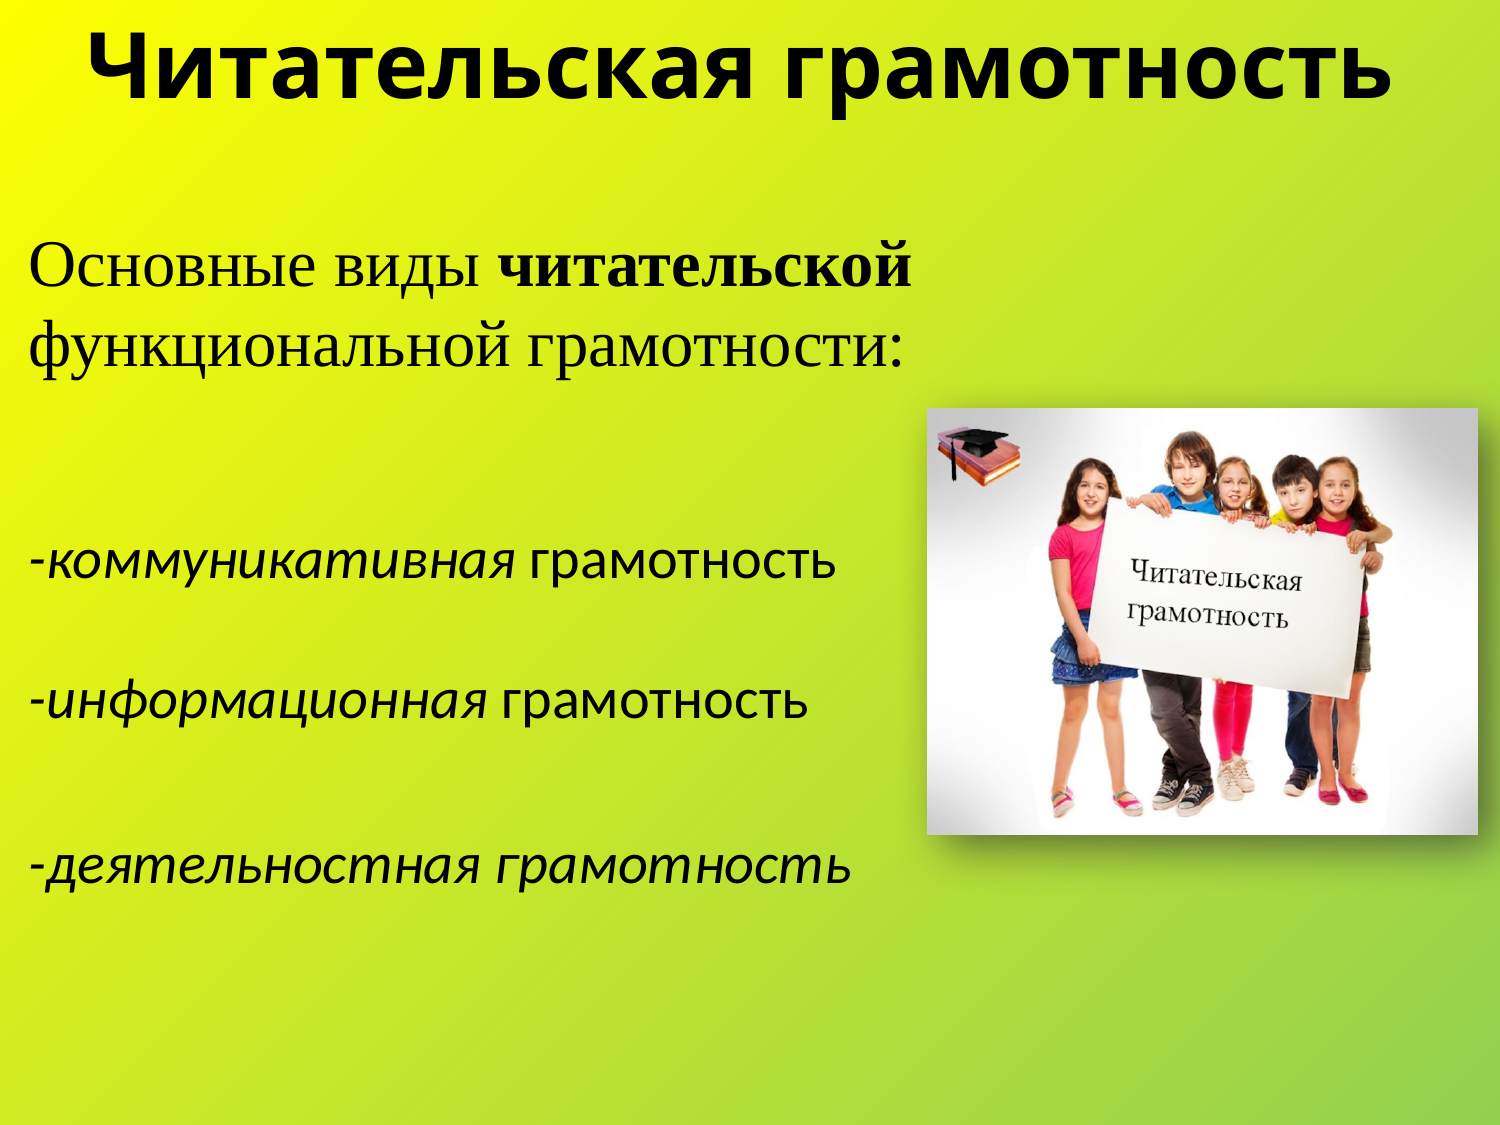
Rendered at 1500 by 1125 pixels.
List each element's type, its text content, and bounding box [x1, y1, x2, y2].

text_box Читательская грамотность [71, 0, 1411, 125]
text_box Основные виды читательской функциональной грамотности: -коммуникативная грамотность -информационная грамотность -деятельностная грамотность [13, 122, 1054, 908]
picture [926, 408, 1478, 835]
